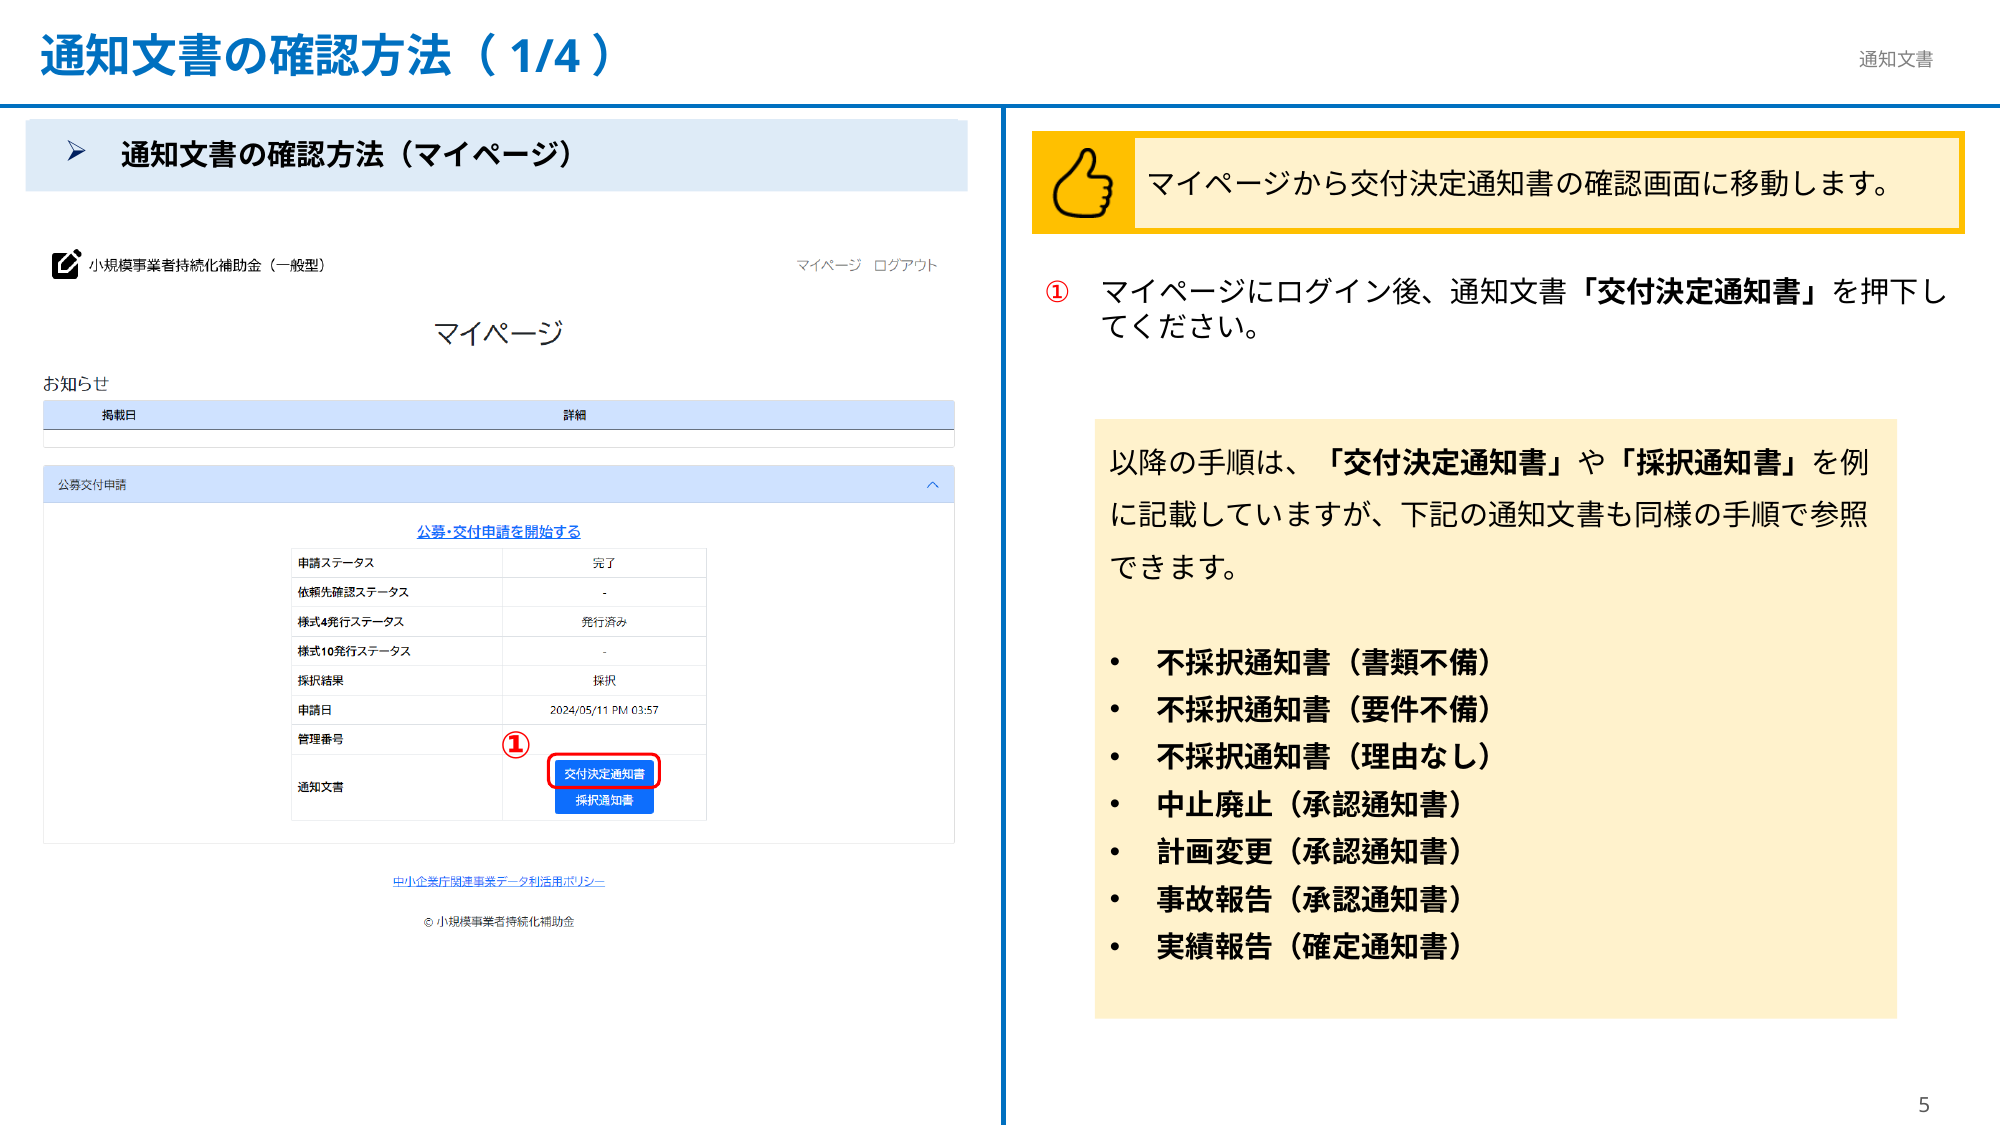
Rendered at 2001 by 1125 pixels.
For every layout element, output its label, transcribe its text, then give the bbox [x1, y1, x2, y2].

text_box 以降の手順は、「交付決定通知書」や「採択通知書」を例に記載していますが、下記の通知文書も同様の手順で参照できます。 不採択通知書（書類不備） 不採択通知書（要件不備） 不採択通知書（理由なし） 中止廃止（承認通知書） 計画変更（承認通知書） 事故報告（承認通知書） 実績報告（確定通知書） [1094, 419, 1898, 1019]
text_box [1034, 133, 1133, 232]
text_box マイページから交付決定通知書の確認画面に移動します。 [1133, 133, 1963, 232]
picture [1048, 148, 1118, 218]
text_box マイページにログイン後、通知文書「交付決定通知書」を押下してください。 [1029, 231, 1985, 386]
text_box 通知文書の確認方法（1/4） [25, 17, 1283, 92]
text_box 通知文書の確認方法（マイページ） [29, 119, 958, 190]
picture [15, 231, 991, 970]
